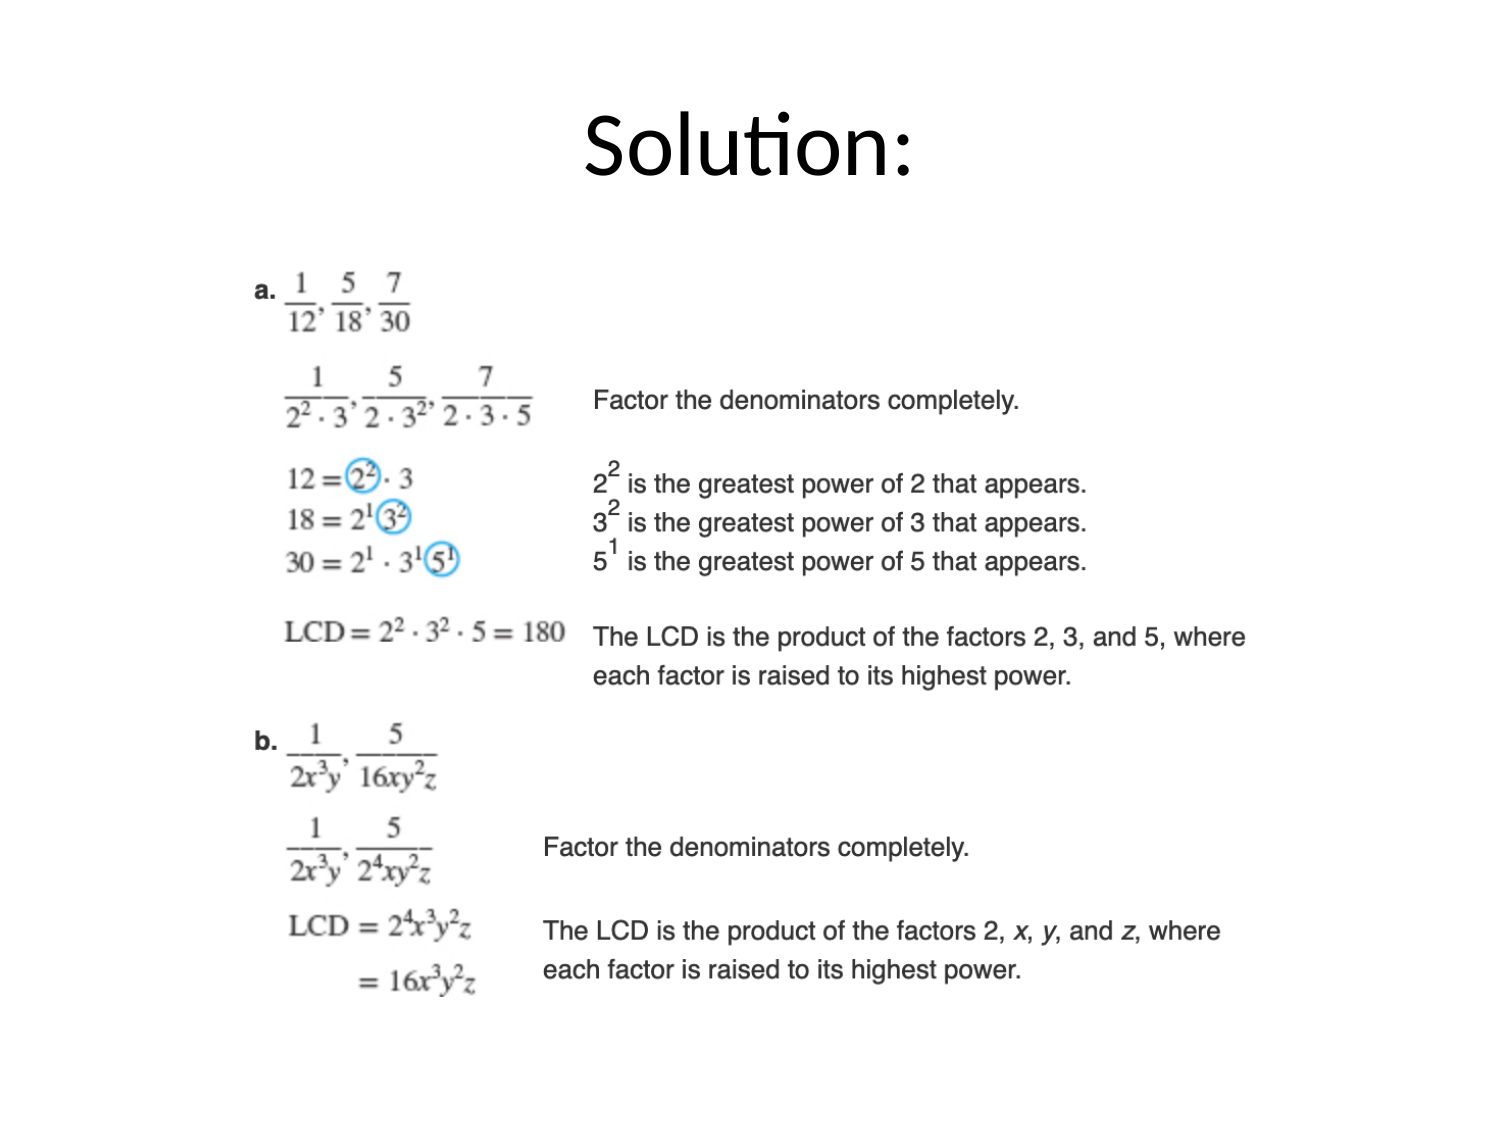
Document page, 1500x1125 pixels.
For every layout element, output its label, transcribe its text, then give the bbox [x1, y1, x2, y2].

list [74, 262, 1426, 1006]
title Solution: [75, 45, 1425, 233]
